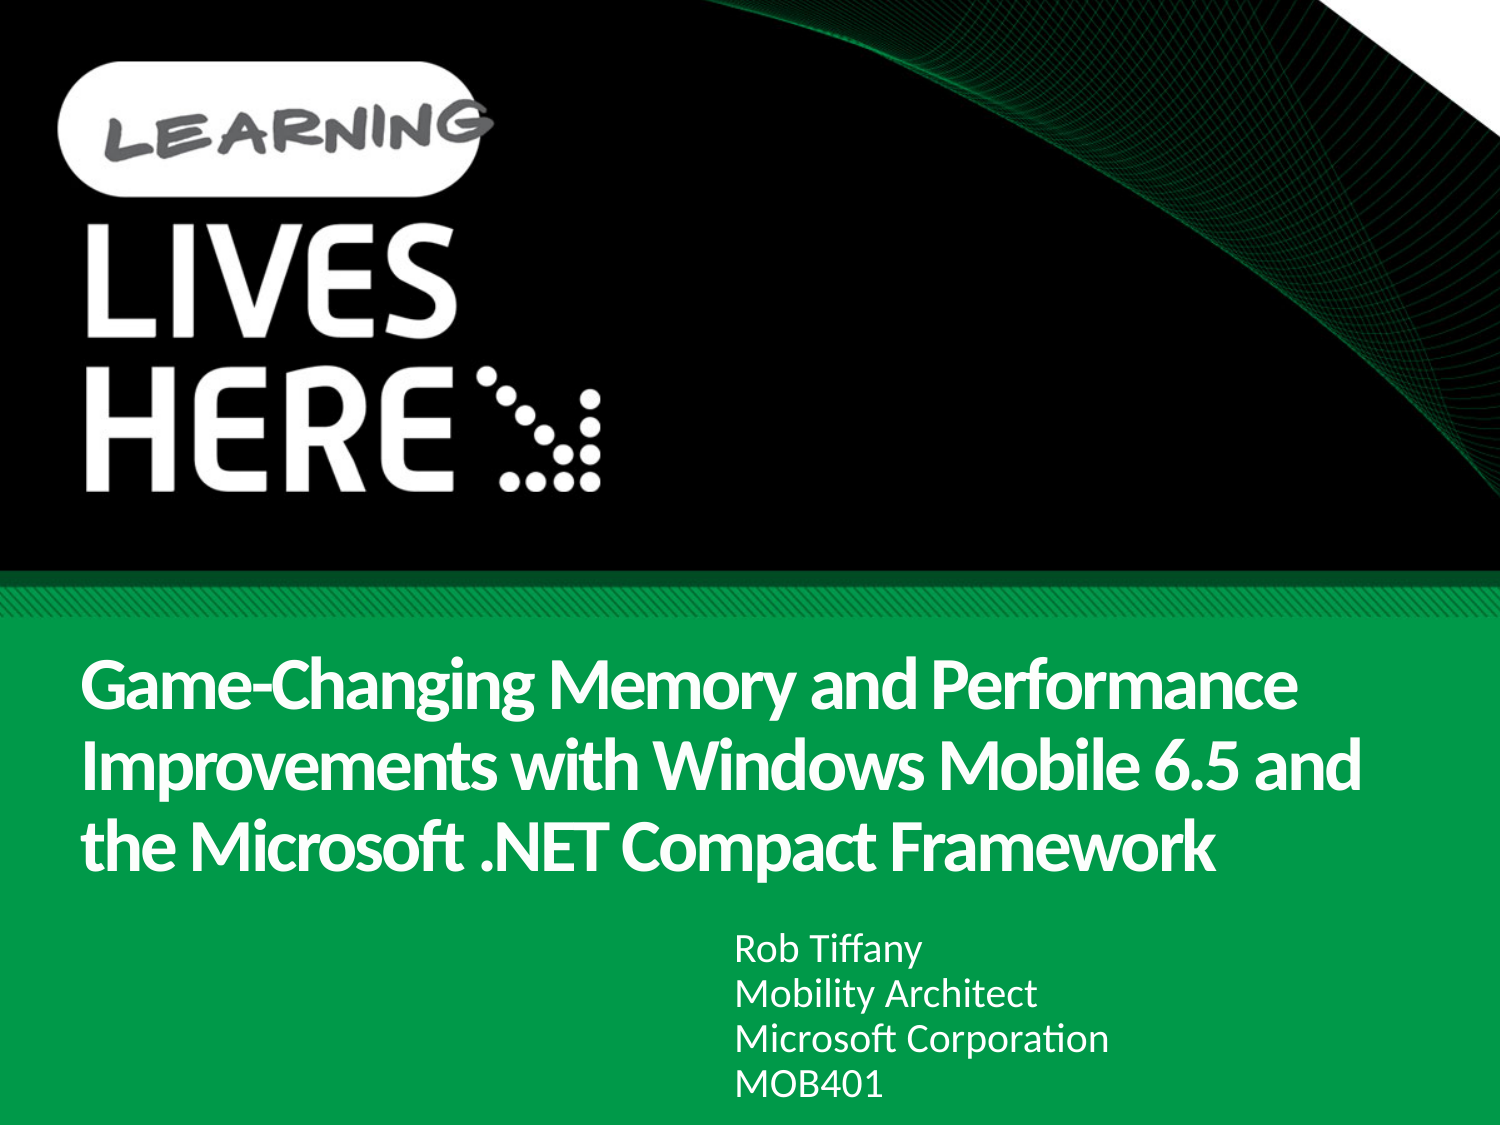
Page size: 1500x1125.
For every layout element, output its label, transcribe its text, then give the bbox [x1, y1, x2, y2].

subtitle Rob Tiffany Mobility Architect Microsoft Corporation MOB401 [734, 876, 1360, 952]
picture [0, 0, 1500, 1125]
title Game-Changing Memory and Performance Improvements with Windows Mobile 6.5 and the Microsoft .NET Compact Framework [80, 644, 1380, 864]
